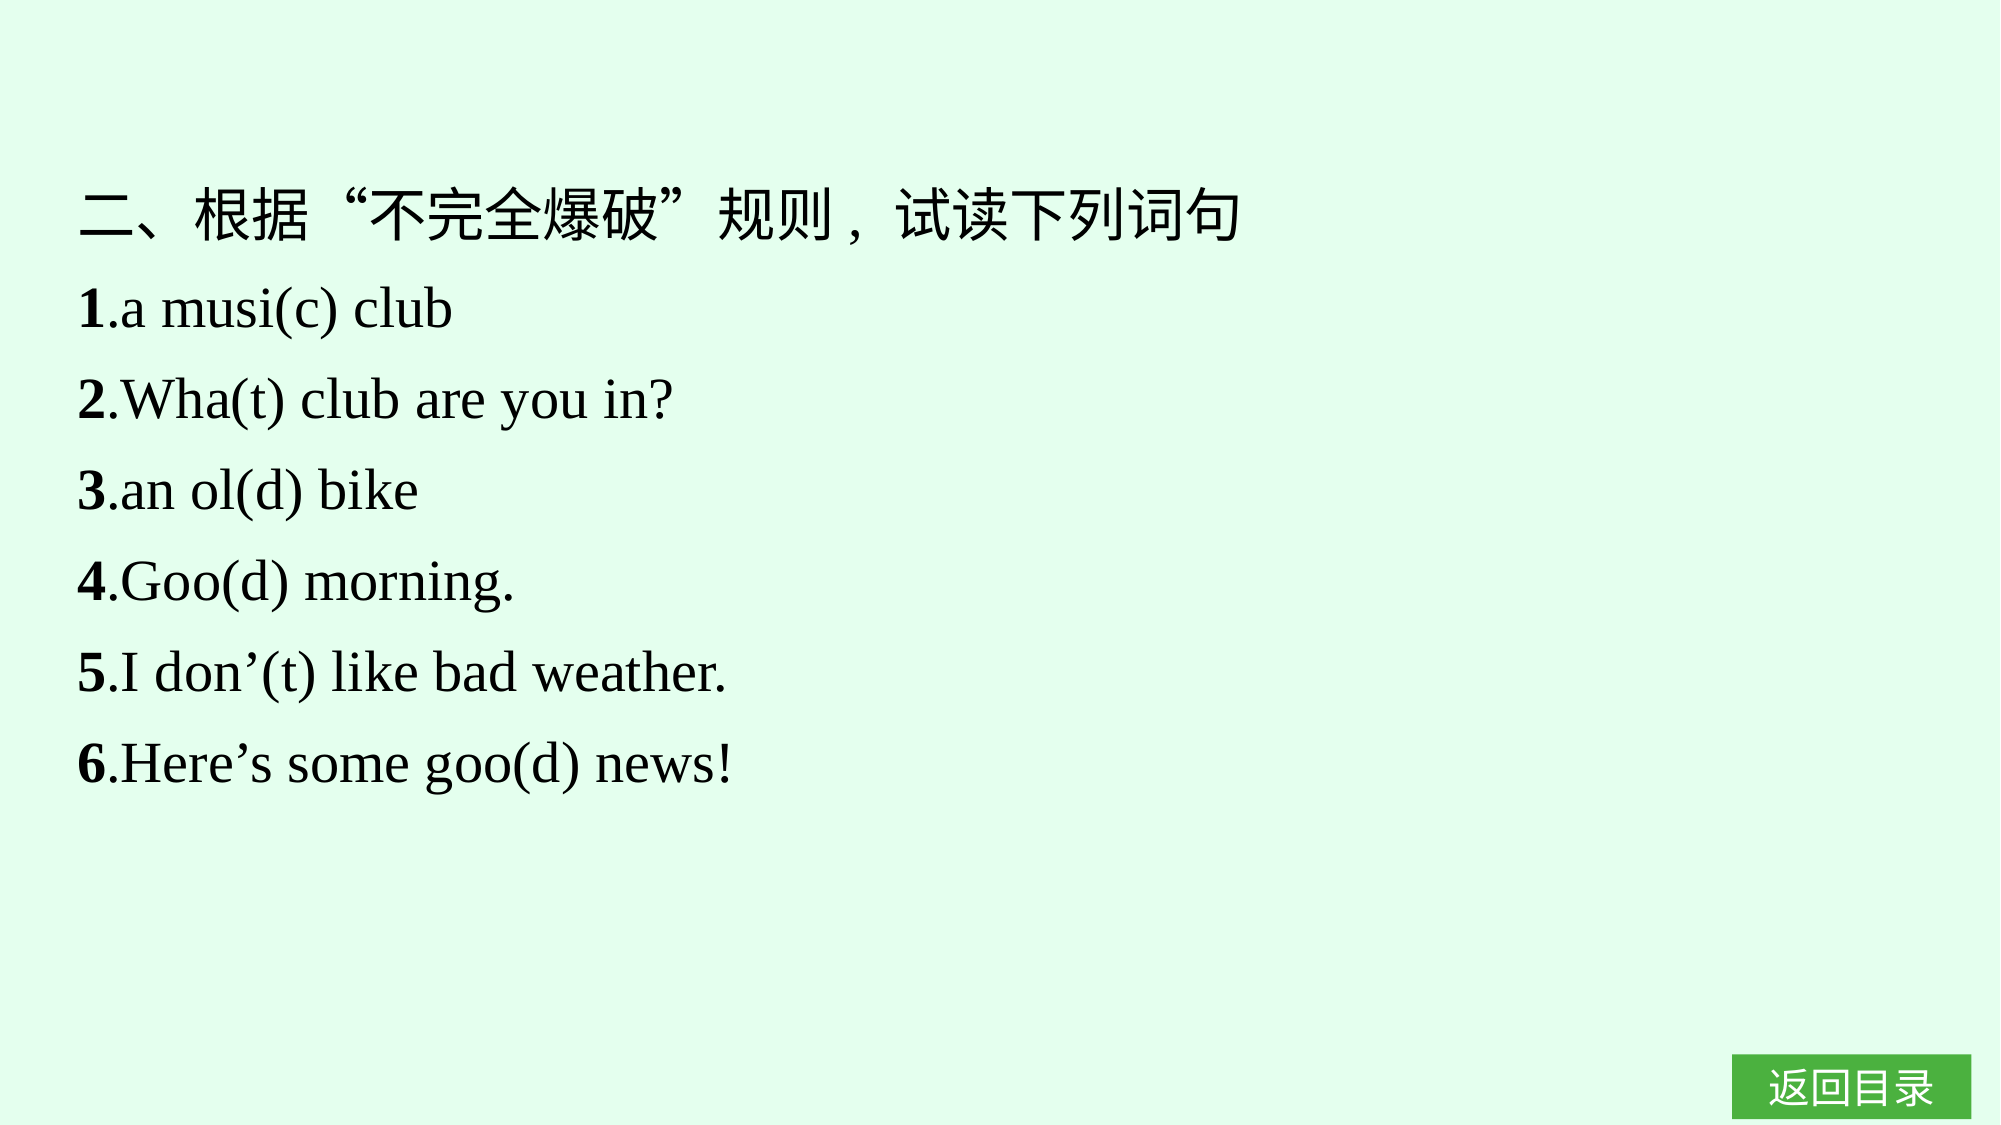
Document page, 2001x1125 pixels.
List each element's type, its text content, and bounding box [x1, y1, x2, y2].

text_box 二、根据“不完全爆破”规则, 试读下列词句 1.a musi(c) club 2.Wha(t) club are you in? 3.an ol(d) bike 4.Goo(d) morning. 5.I don’(t) like bad weather. 6.Here’s some goo(d) news! [62, 150, 1938, 802]
